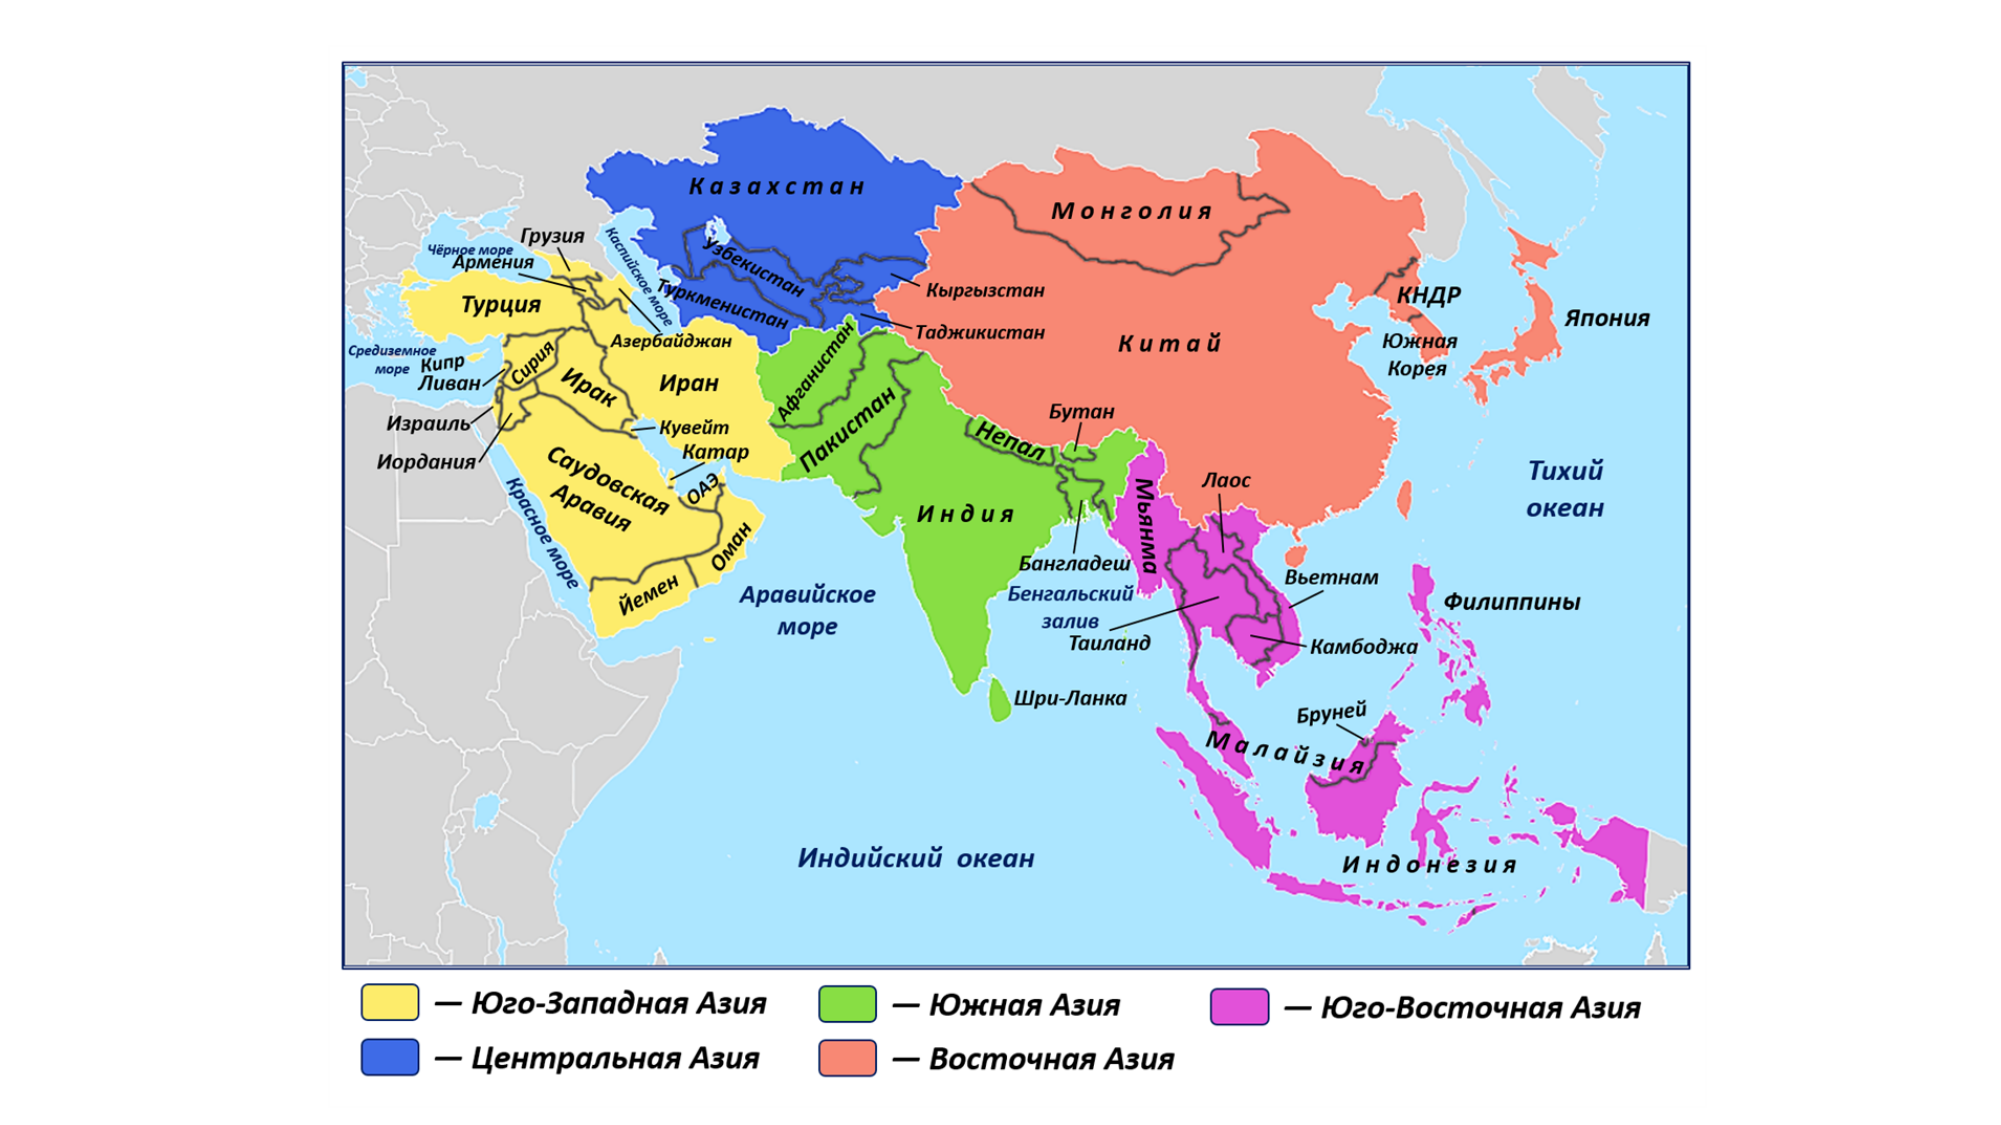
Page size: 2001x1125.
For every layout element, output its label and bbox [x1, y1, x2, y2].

list [328, 45, 1707, 1108]
